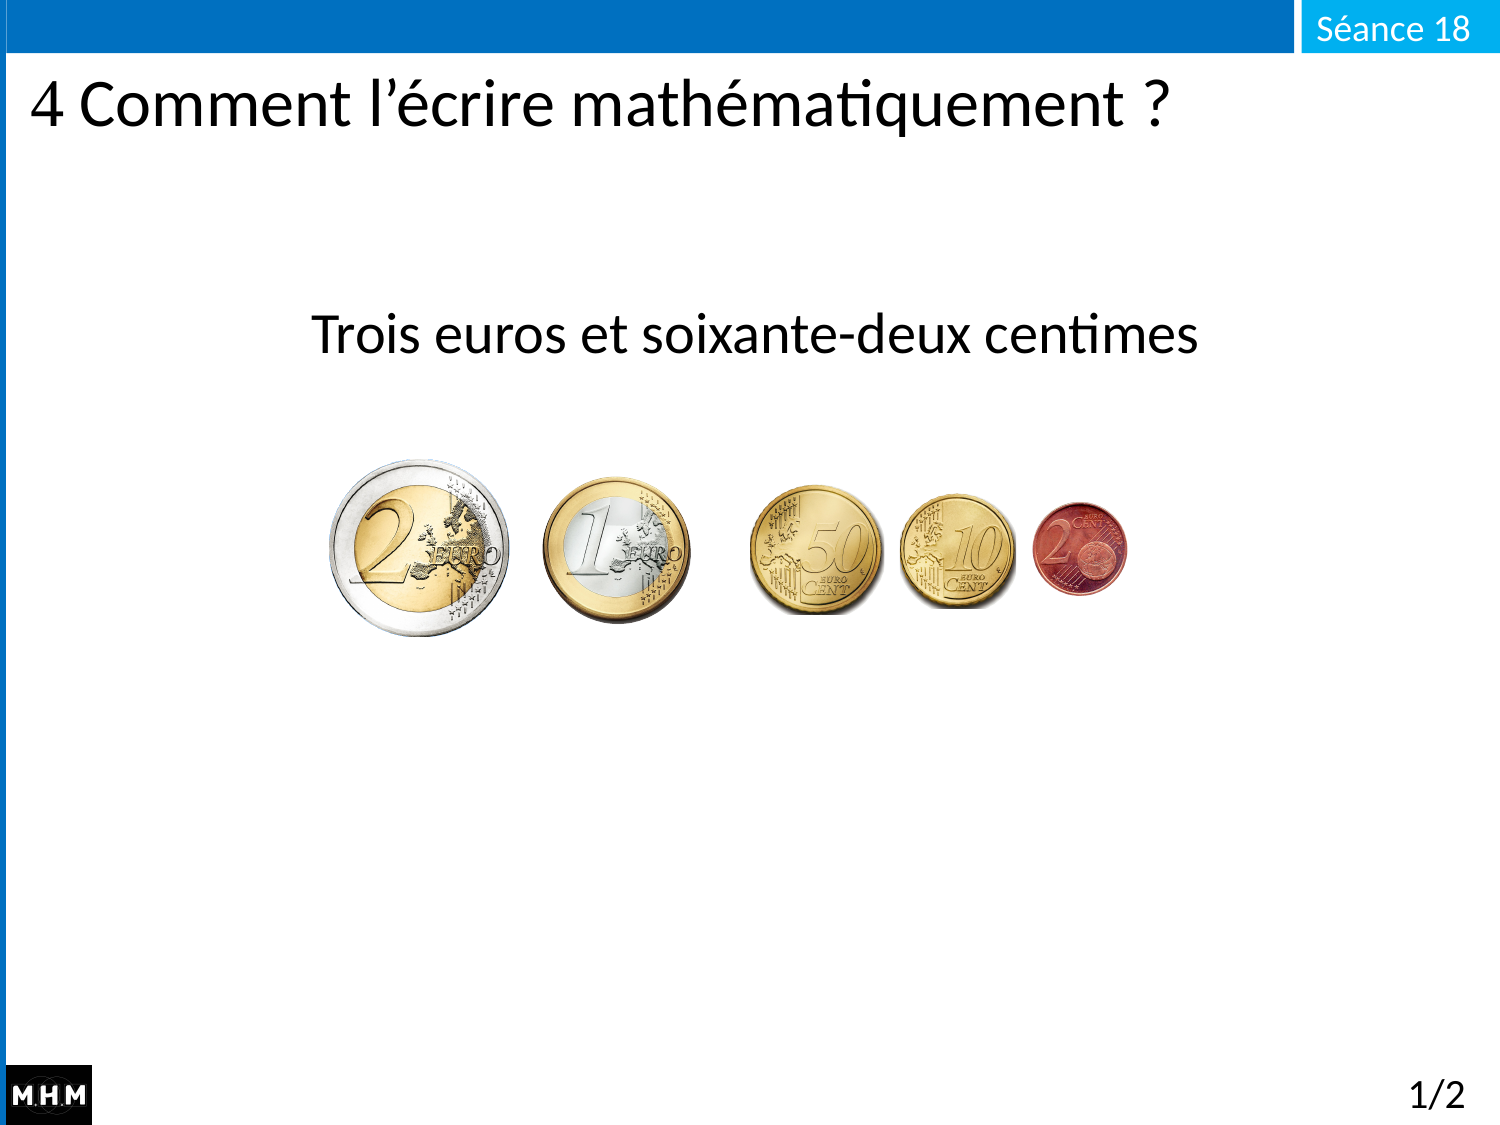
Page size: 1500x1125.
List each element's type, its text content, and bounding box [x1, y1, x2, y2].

picture [328, 459, 510, 637]
picture [749, 483, 885, 615]
picture [542, 476, 692, 625]
text_box Trois euros et soixante-deux centimes [296, 287, 1275, 373]
picture [899, 493, 1017, 609]
list 1/2 [1373, 1064, 1500, 1125]
picture [1031, 500, 1129, 598]
title  Comment l’écrire mathématiquement ? [14, 60, 1391, 150]
picture [6, 1065, 92, 1125]
